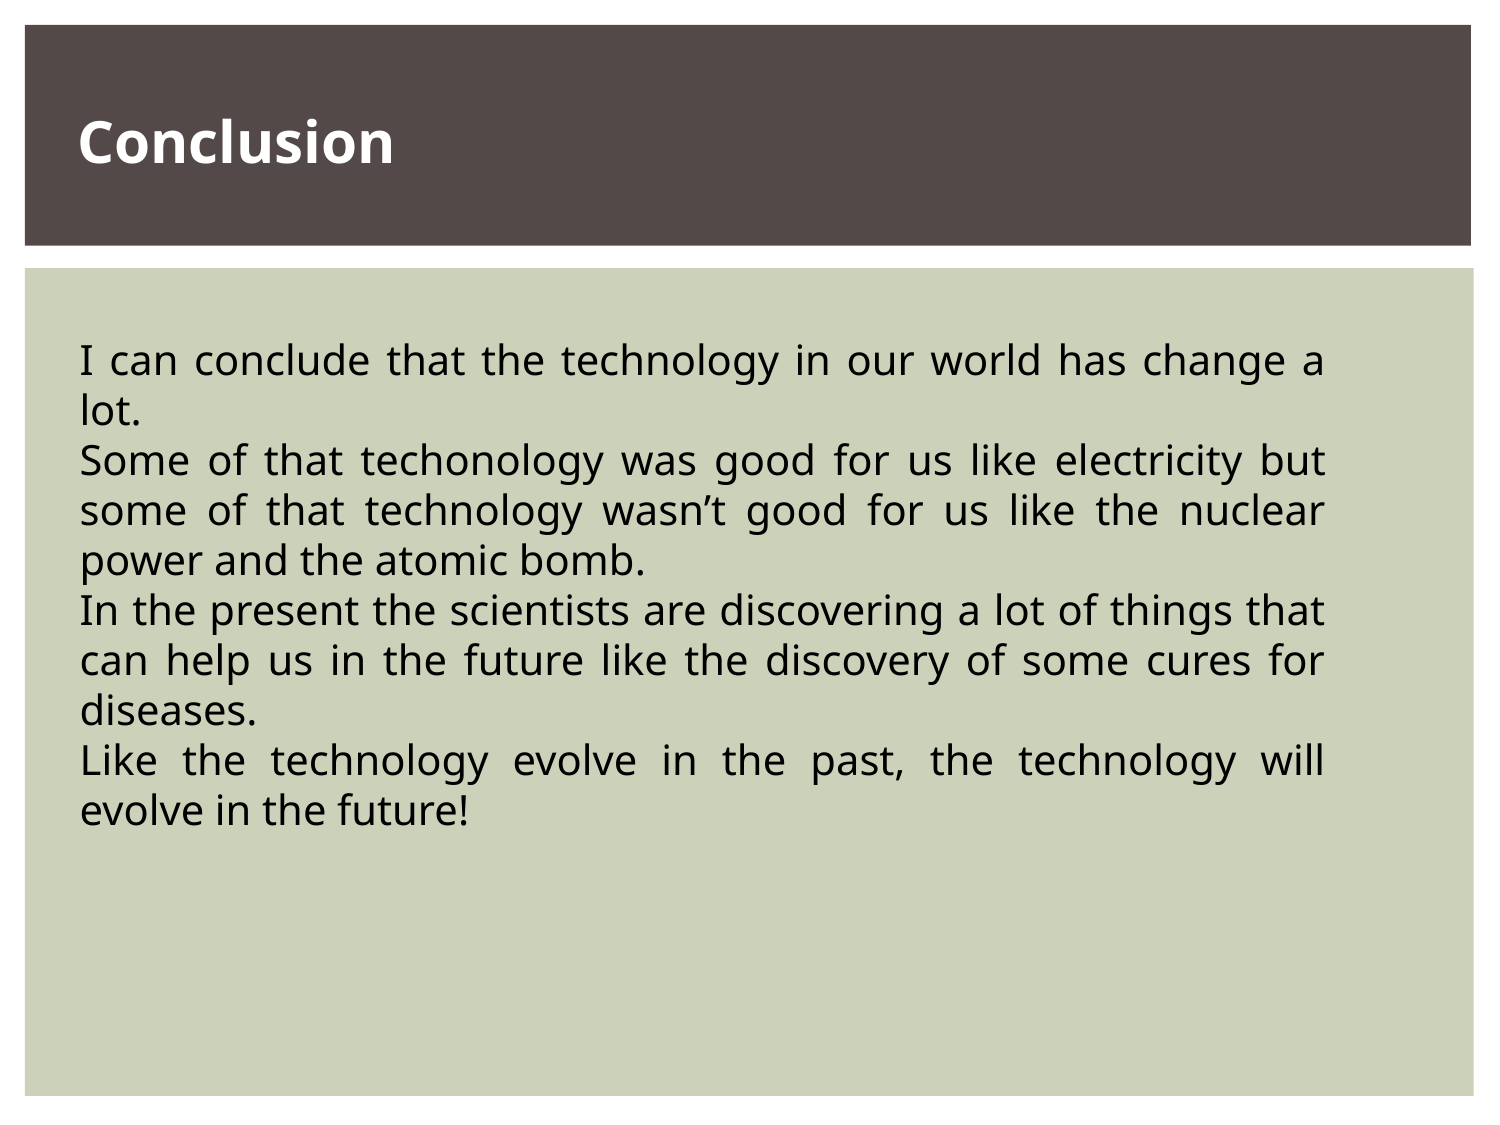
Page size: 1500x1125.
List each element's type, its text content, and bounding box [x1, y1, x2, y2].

text_box Conclusion [62, 97, 1126, 183]
text_box I can conclude that the technology in our world has change a lot. Some of that techonology was good for us like electricity but some of that technology wasn’t good for us like the nuclear power and the atomic bomb. In the present the scientists are discovering a lot of things that can help us in the future like the discovery of some cures for diseases. Like the technology evolve in the past, the technology will evolve in the future! [64, 326, 1341, 842]
